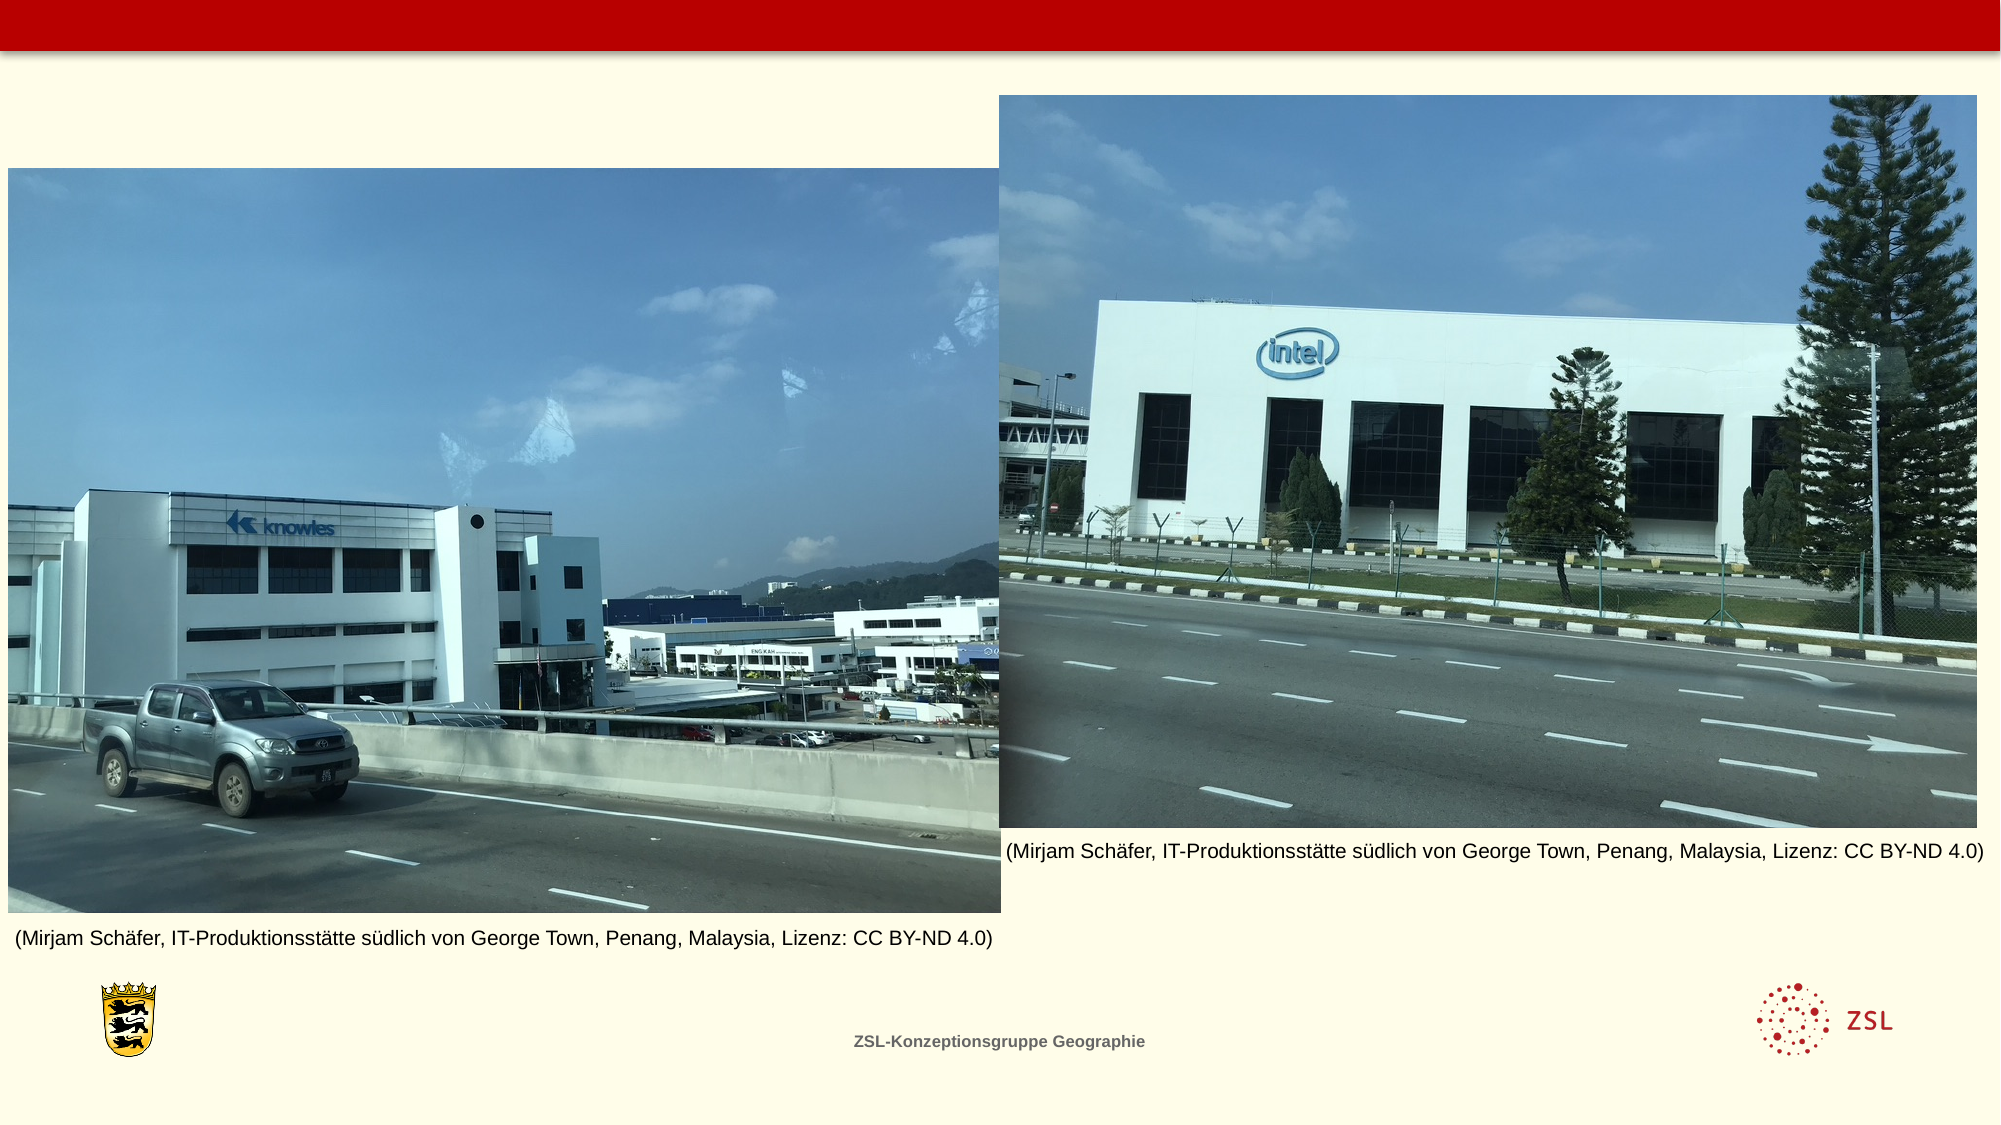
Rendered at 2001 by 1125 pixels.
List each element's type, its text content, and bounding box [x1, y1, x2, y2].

footer ZSL-Konzeptionsgruppe Geographie [704, 1023, 1296, 1083]
text_box (Mirjam Schäfer, IT-Produktionsstätte südlich von George Town, Penang, Malaysia, Lizenz: CC BY-ND 4.0) [1006, 830, 2000, 871]
text_box (Mirjam Schäfer, IT-Produktionsstätte südlich von George Town, Penang, Malaysia, Lizenz: CC BY-ND 4.0) [0, 917, 1024, 958]
picture [7, 95, 1977, 913]
picture [99, 979, 158, 1059]
